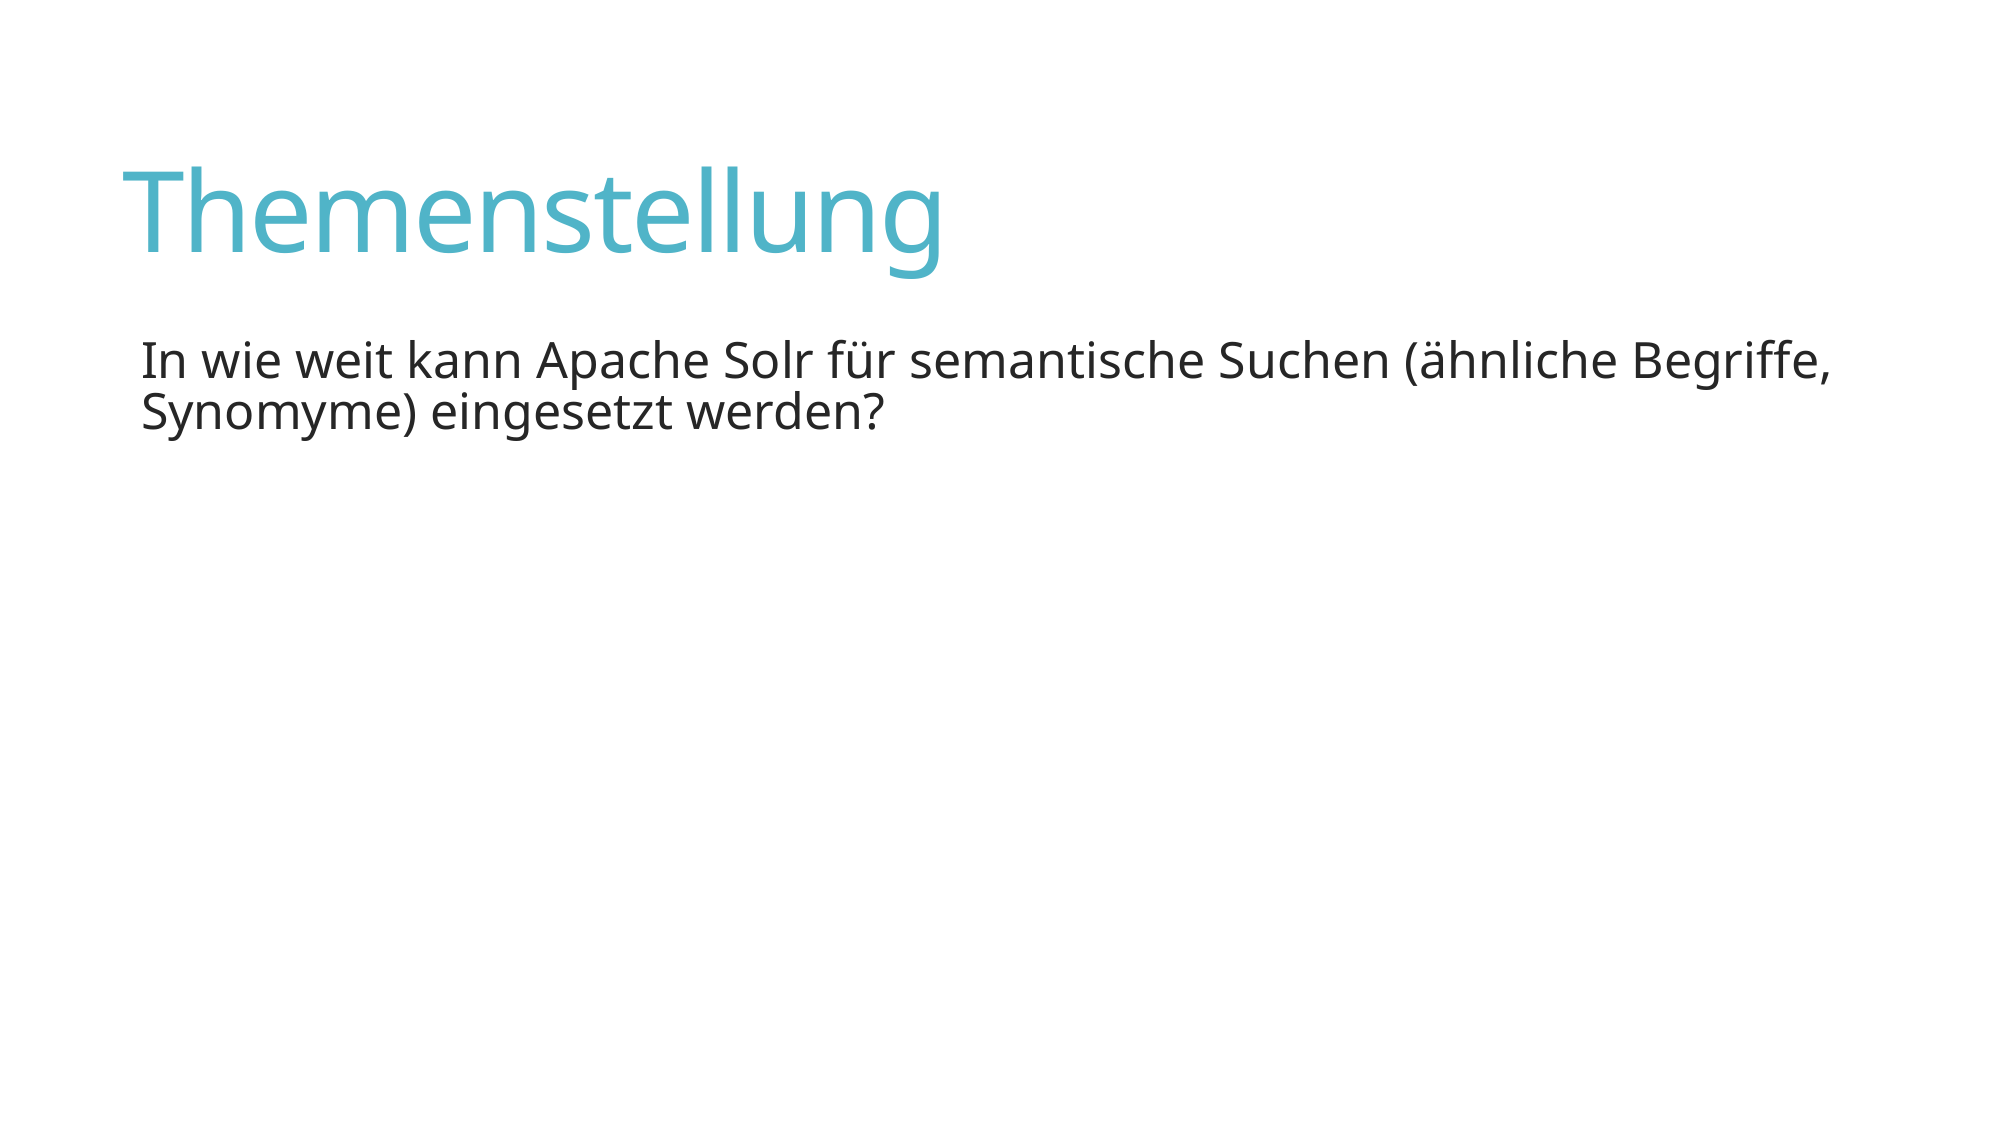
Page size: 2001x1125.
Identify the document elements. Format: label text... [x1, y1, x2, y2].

title Themenstellung [107, 81, 1875, 354]
list In wie weit kann Apache Solr für semantische Suchen (ähnliche Begriffe, Synomyme) eingesetzt werden? [111, 329, 1876, 948]
